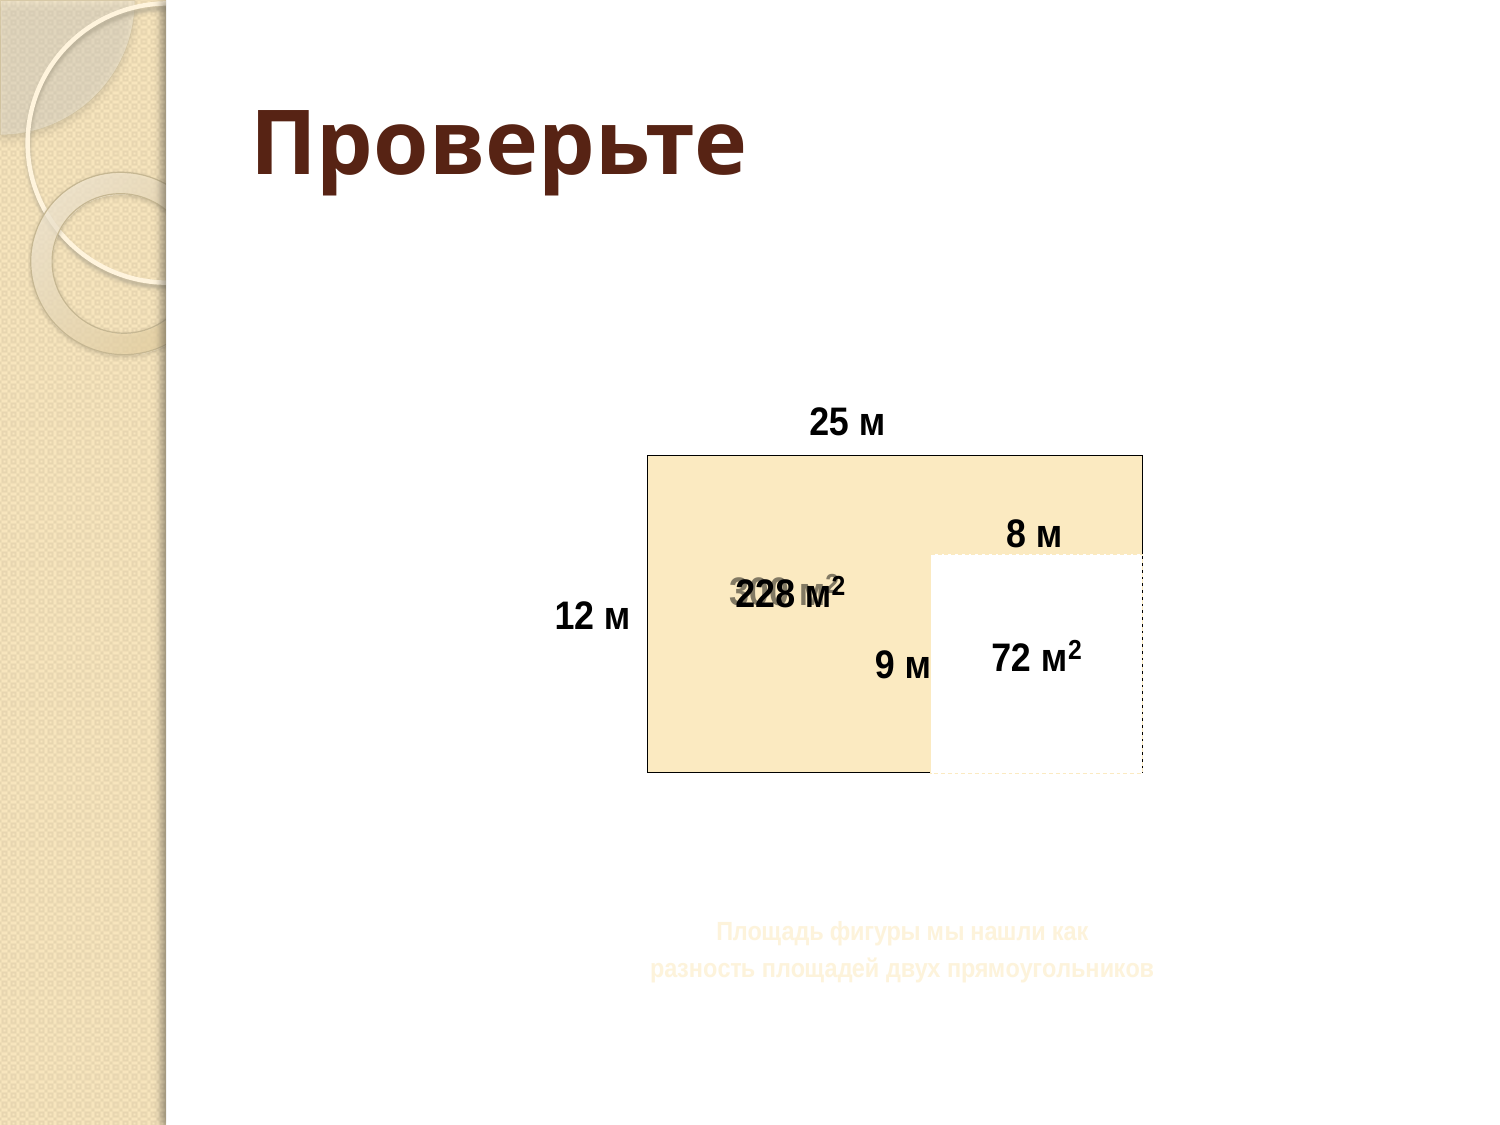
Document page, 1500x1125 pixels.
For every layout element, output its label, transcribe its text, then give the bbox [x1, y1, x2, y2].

text_box [0, 0, 1500, 75]
picture [409, 304, 1337, 1079]
title Проверьте [235, 75, 1466, 233]
